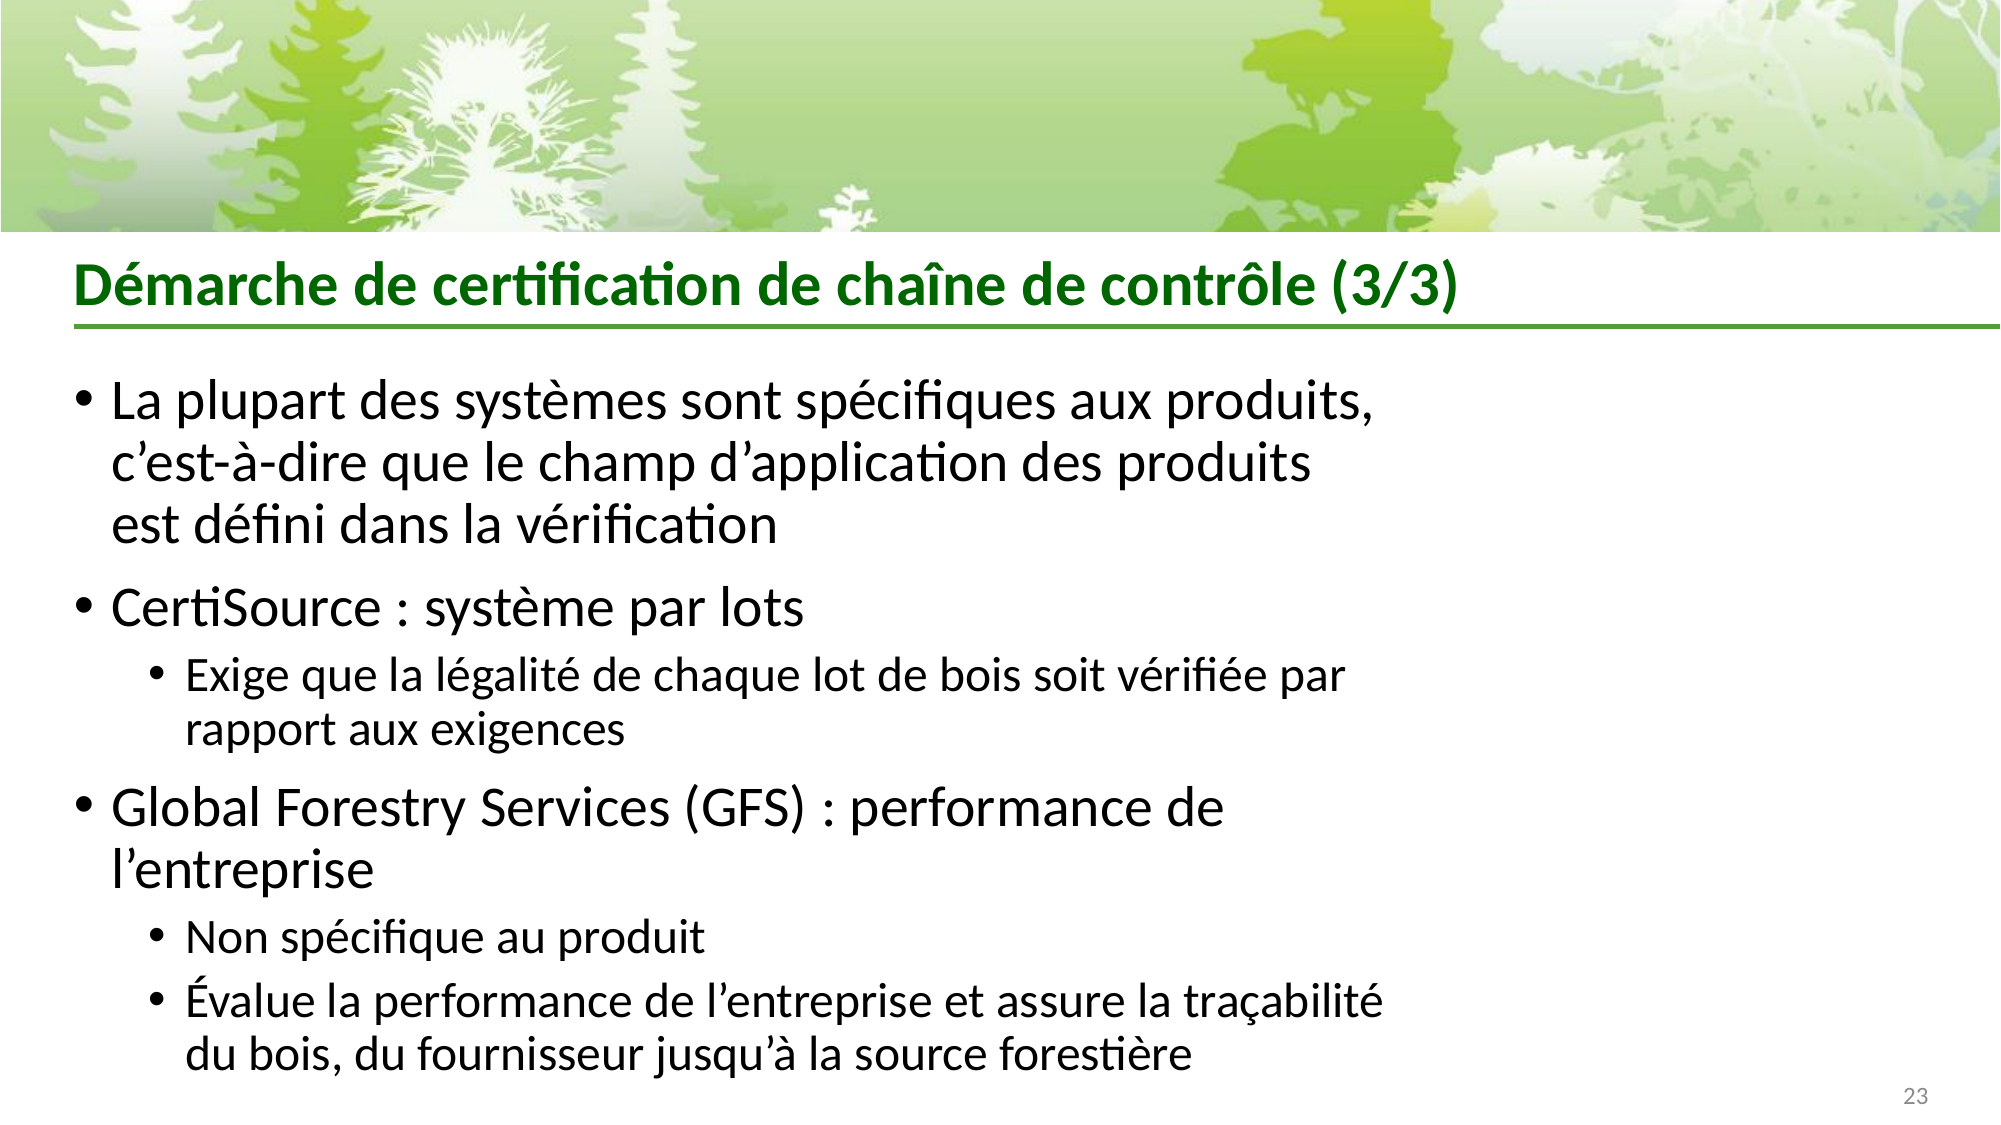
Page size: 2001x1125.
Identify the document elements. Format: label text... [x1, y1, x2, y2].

list La plupart des systèmes sont spécifiques aux produits, c’est-à-dire que le champ d’application des produits est défini dans la vérification CertiSource : système par lots Exige que la légalité de chaque lot de bois soit vérifiée par rapport aux exigences Global Forestry Services (GFS) : performance de l’entreprise Non spécifique au produit Évalue la performance de l’entreprise et assure la traçabilité du bois, du fournisseur jusqu’à la source forestière [58, 362, 1409, 1105]
picture [0, 0, 2000, 232]
title Démarche de certification de chaîne de contrôle (3/3) [58, 191, 1606, 379]
slide_number 23 [1493, 1065, 1944, 1125]
